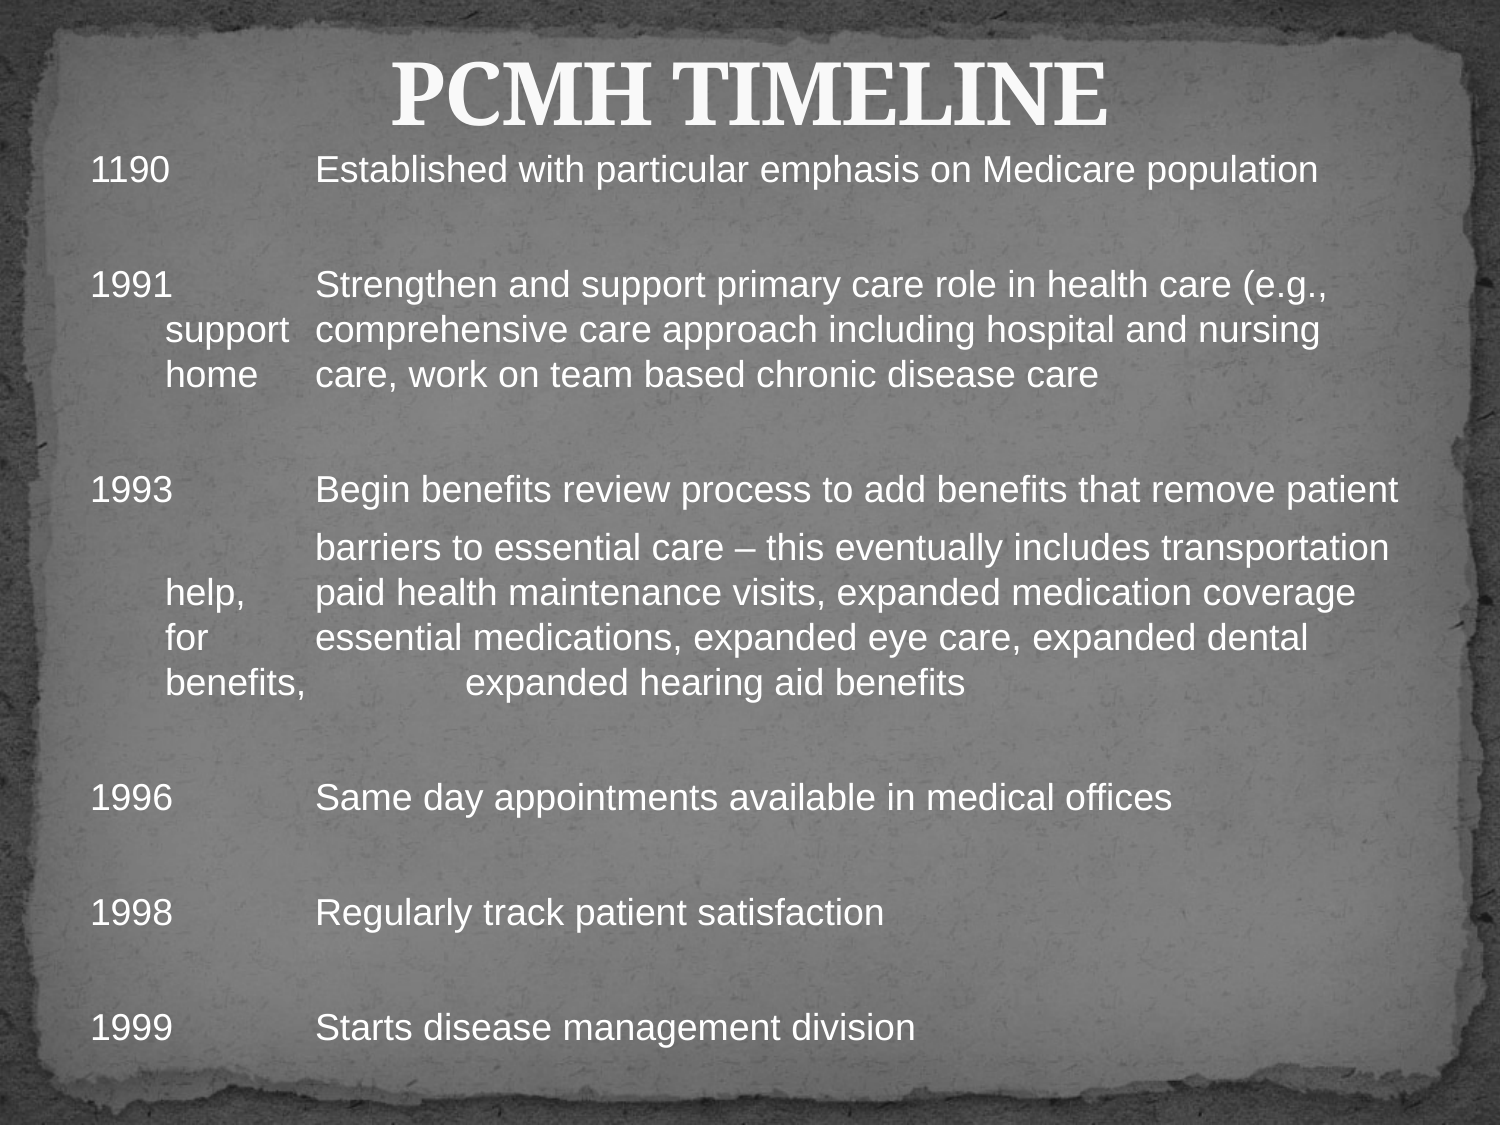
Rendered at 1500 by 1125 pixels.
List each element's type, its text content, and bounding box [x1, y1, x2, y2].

title PCMH TIMELINE [74, 0, 1425, 137]
list 1190 Established with particular emphasis on Medicare population 1991 Strengthen and support primary care role in health care (e.g., support comprehensive care approach including hospital and nursing home care, work on team based chronic disease care 1993 Begin benefits review process to add benefits that remove patient barriers to essential care – this eventually includes transportation help, paid health maintenance visits, expanded medication coverage for essential medications, expanded eye care, expanded dental benefits, expanded hearing aid benefits 1996 Same day appointments available in medical offices 1998 Regularly track patient satisfaction 1999 Starts disease management division [74, 137, 1426, 1088]
